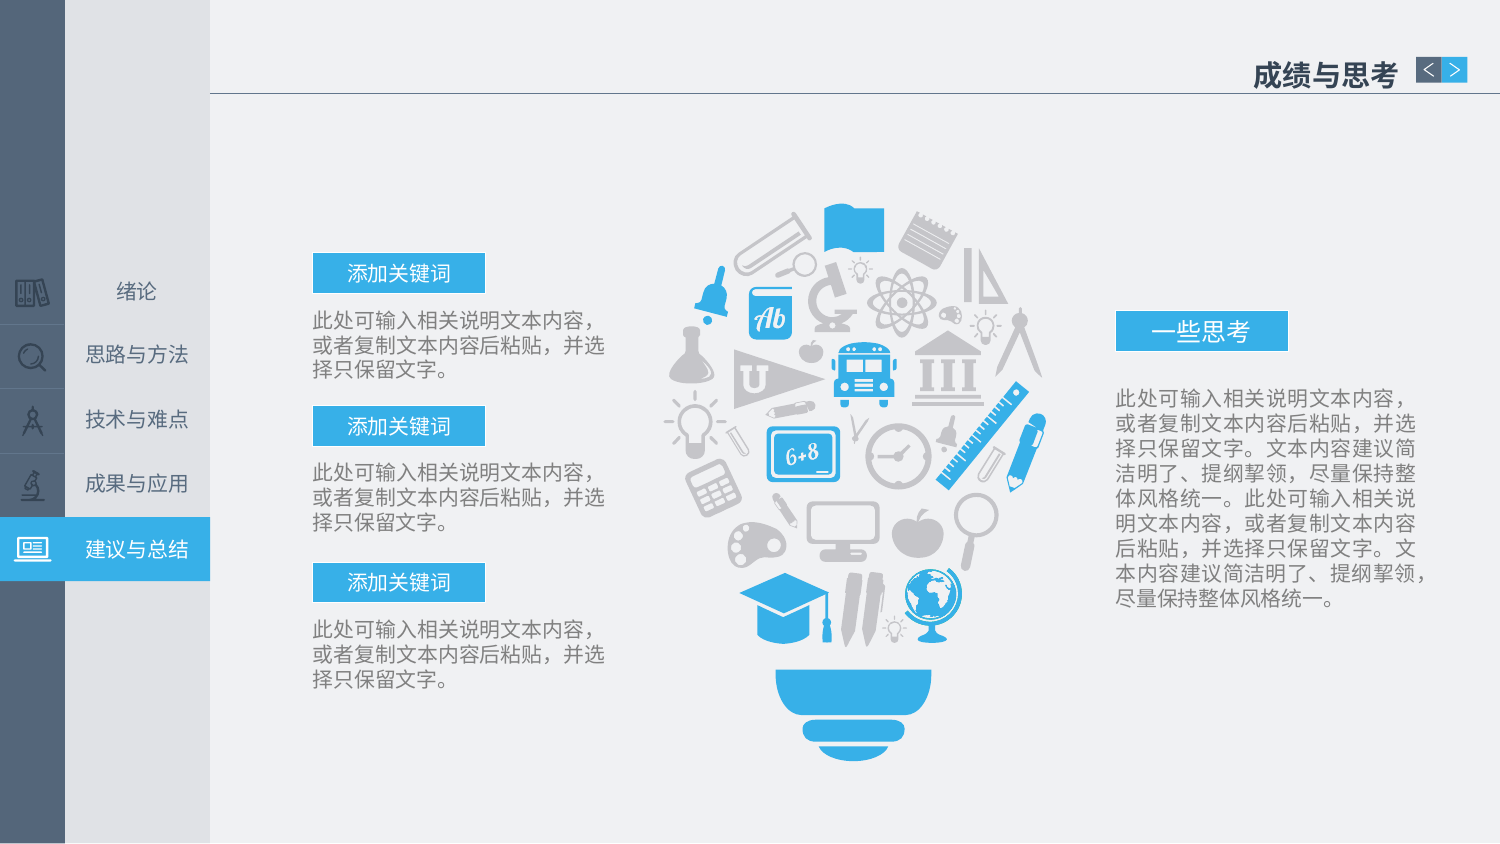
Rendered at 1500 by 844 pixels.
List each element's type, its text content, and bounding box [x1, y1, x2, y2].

text_box [0, 515, 212, 583]
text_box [1441, 56, 1468, 83]
text_box 添加关键词 [311, 404, 488, 448]
text_box [15, 278, 50, 308]
text_box 思路与方法 [70, 334, 204, 374]
text_box [20, 470, 46, 502]
text_box 添加关键词 [311, 251, 488, 295]
text_box 此处可输入相关说明文本内容，或者复制文本内容后粘贴，并选择只保留文字。文本内容建议简洁明了、提纲挈领，尽量保持整体风格统一。此处可输入相关说明文本内容，或者复制文本内容后粘贴，并选择只保留文字。文本内容建议简洁明了、提纲挈领，尽量保持整体风格统一。 [1115, 385, 1417, 611]
text_box 建议与总结 [70, 529, 204, 569]
text_box [22, 405, 44, 437]
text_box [663, 197, 1048, 762]
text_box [1415, 56, 1440, 83]
text_box 此处可输入相关说明文本内容，或者复制文本内容后粘贴，并选择只保留文字。 [312, 616, 605, 692]
text_box 技术与难点 [70, 399, 204, 439]
text_box 成绩与思考 [962, 40, 1400, 93]
text_box 一些思考 [1114, 309, 1290, 353]
text_box 绪论 [101, 271, 173, 311]
text_box [17, 343, 47, 372]
text_box [15, 536, 52, 562]
text_box 此处可输入相关说明文本内容，或者复制文本内容后粘贴，并选择只保留文字。 [312, 460, 605, 536]
text_box 添加关键词 [311, 560, 488, 605]
text_box 此处可输入相关说明文本内容，或者复制文本内容后粘贴，并选择只保留文字。 [312, 307, 605, 383]
text_box 成果与应用 [70, 463, 204, 503]
